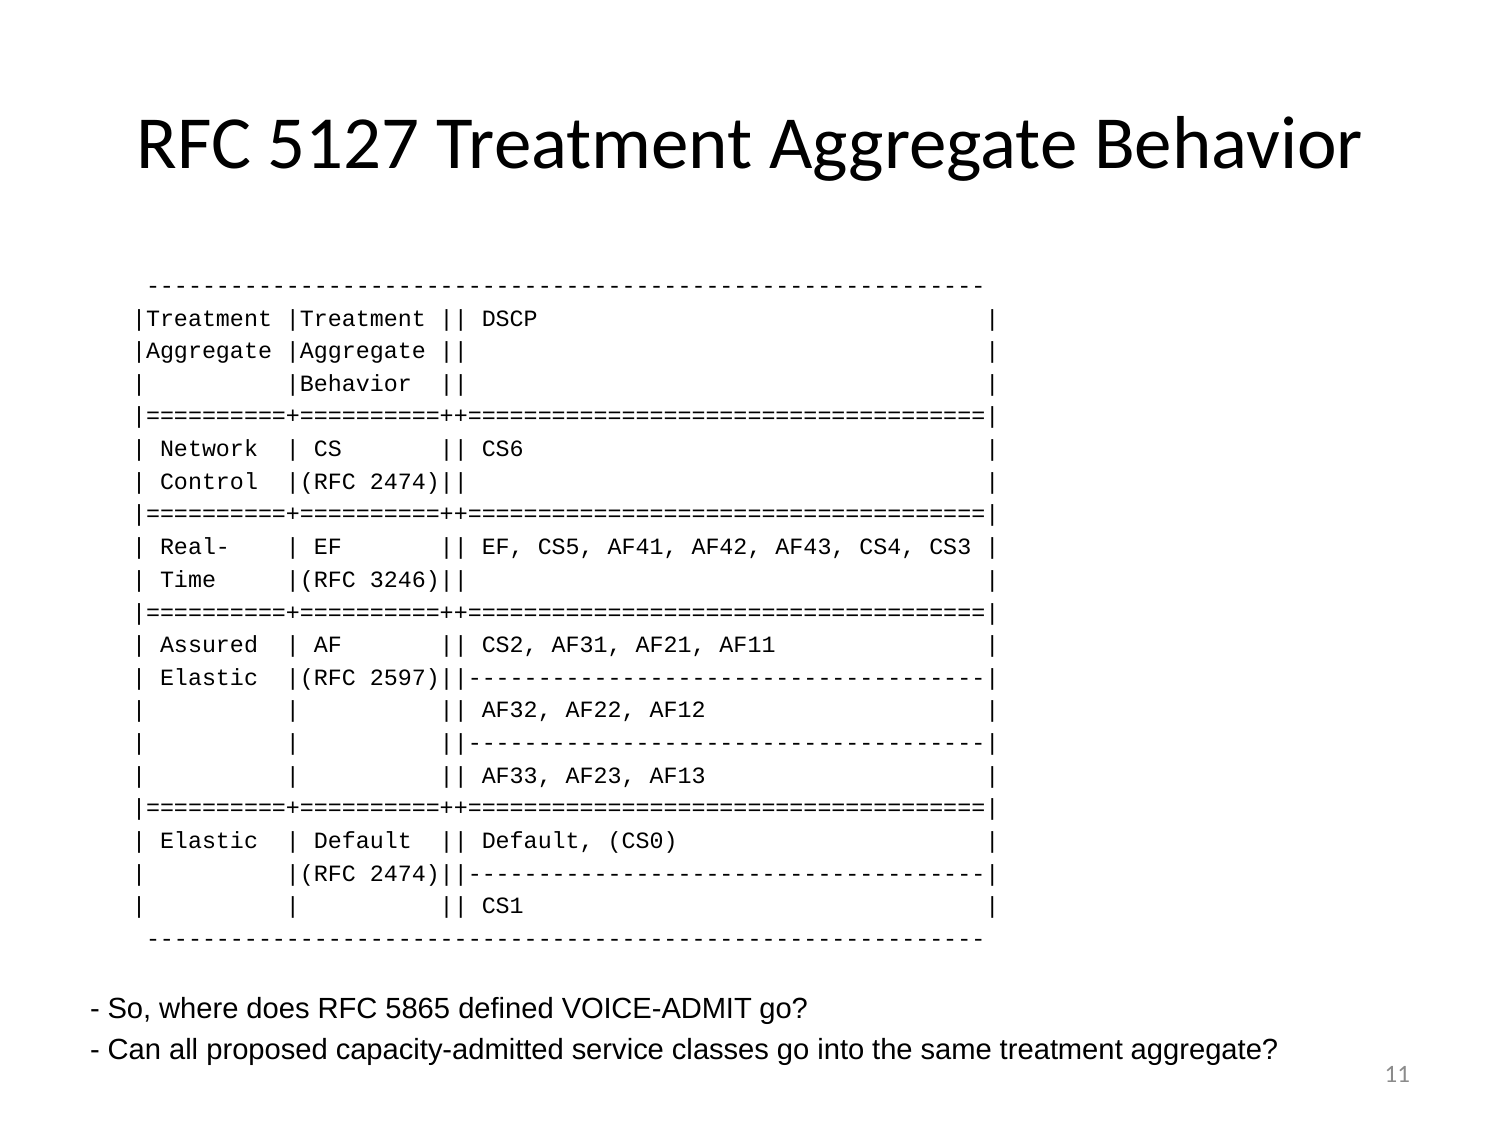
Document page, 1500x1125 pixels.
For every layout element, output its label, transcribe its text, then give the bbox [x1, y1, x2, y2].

list ------------------------------------------------------------ |Treatment |Treatment || DSCP | |Aggregate |Aggregate || | | |Behavior || | |==========+==========++=====================================| | Network | CS || CS6 | | Control |(RFC 2474)|| | |==========+==========++=====================================| | Real- | EF || EF, CS5, AF41, AF42, AF43, CS4, CS3 | | Time |(RFC 3246)|| | |==========+==========++=====================================| | Assured | AF || CS2, AF31, AF21, AF11 | | Elastic |(RFC 2597)||-------------------------------------| | | || AF32, AF22, AF12 | | | ||-------------------------------------| | | || AF33, AF23, AF13 | |==========+==========++=====================================| | Elastic | Default || Default, (CS0) | | |(RFC 2474)||-------------------------------------| | | || CS1 | ------------------------------------------------------------ - So, where does RFC 5865 defined VOICE-ADMIT go? - Can all proposed capacity-admitted service classes go into the same treatment aggregate? [75, 262, 1475, 1088]
title RFC 5127 Treatment Aggregate Behavior [75, 45, 1425, 233]
slide_number 11 [1074, 1042, 1425, 1103]
